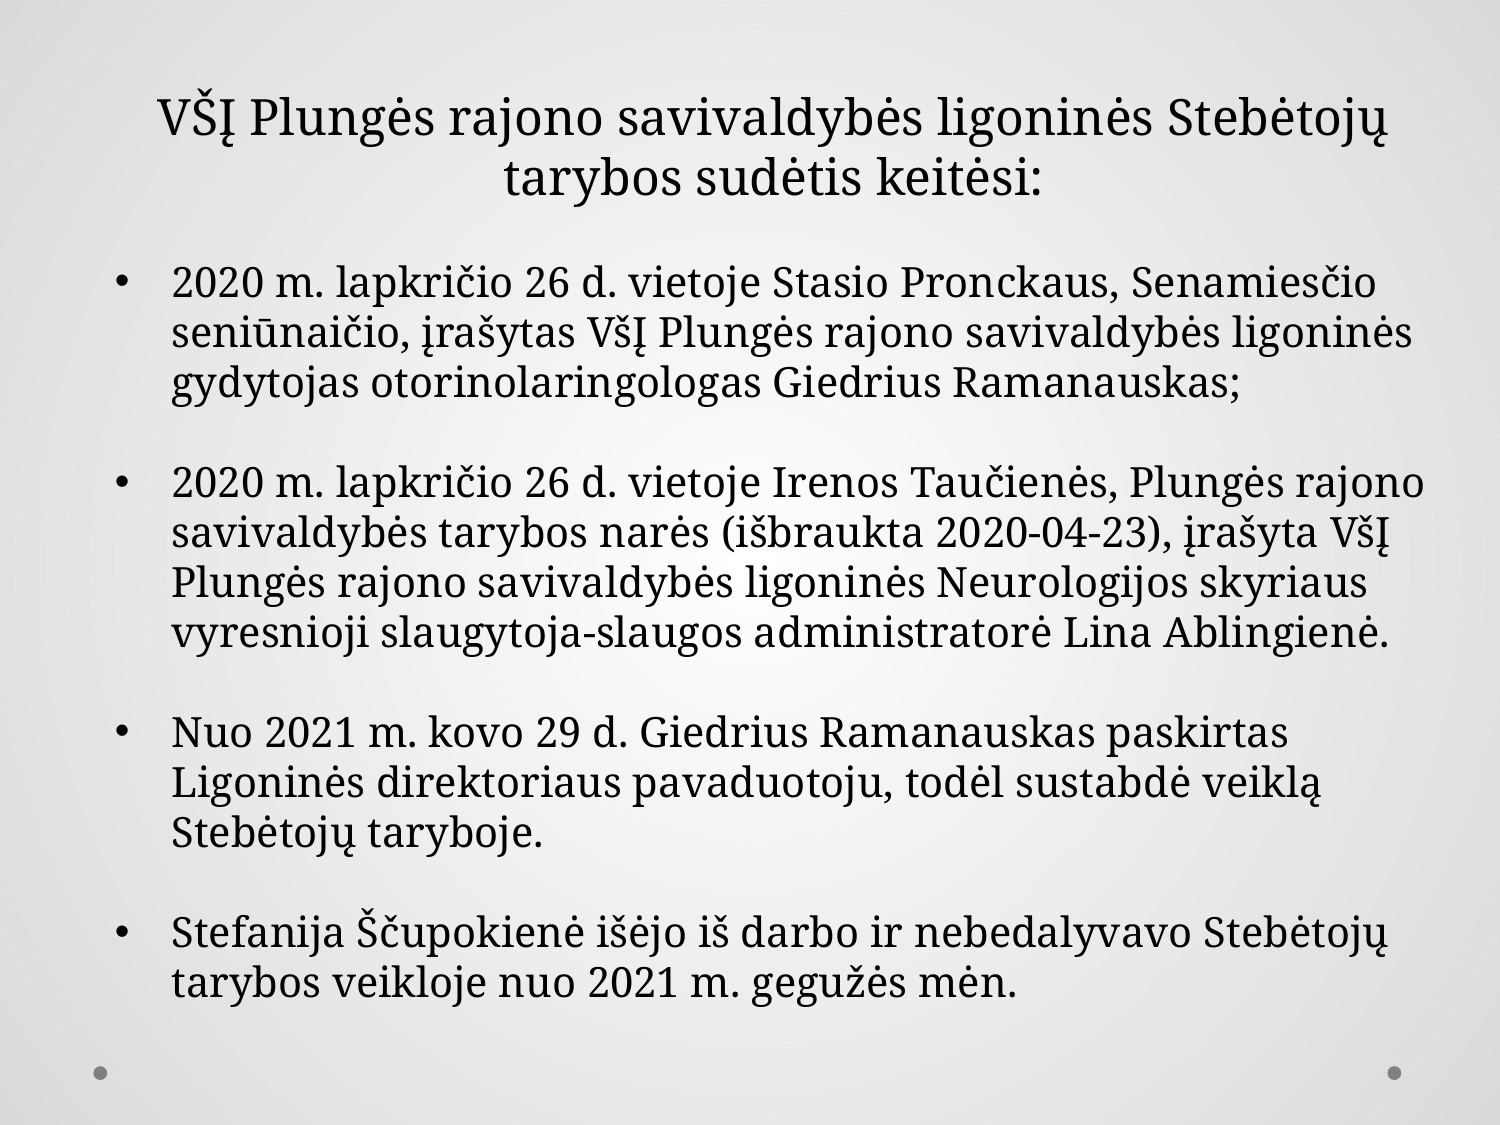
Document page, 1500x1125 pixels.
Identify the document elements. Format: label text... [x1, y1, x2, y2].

text_box VŠĮ Plungės rajono savivaldybės ligoninės Stebėtojų tarybos sudėtis keitėsi: 2020 m. lapkričio 26 d. vietoje Stasio Pronckaus, Senamiesčio seniūnaičio, įrašytas VšĮ Plungės rajono savivaldybės ligoninės gydytojas otorinolaringologas Giedrius Ramanauskas; 2020 m. lapkričio 26 d. vietoje Irenos Taučienės, Plungės rajono savivaldybės tarybos narės (išbraukta 2020-04-23), įrašyta VšĮ Plungės rajono savivaldybės ligoninės Neurologijos skyriaus vyresnioji slaugytoja-slaugos administratorė Lina Ablingienė. Nuo 2021 m. kovo 29 d. Giedrius Ramanauskas paskirtas Ligoninės direktoriaus pavaduotoju, todėl sustabdė veiklą Stebėtojų taryboje. Stefanija Ščupokienė išėjo iš darbo ir nebedalyvavo Stebėtojų tarybos veikloje nuo 2021 m. gegužės mėn. [100, 78, 1447, 1064]
